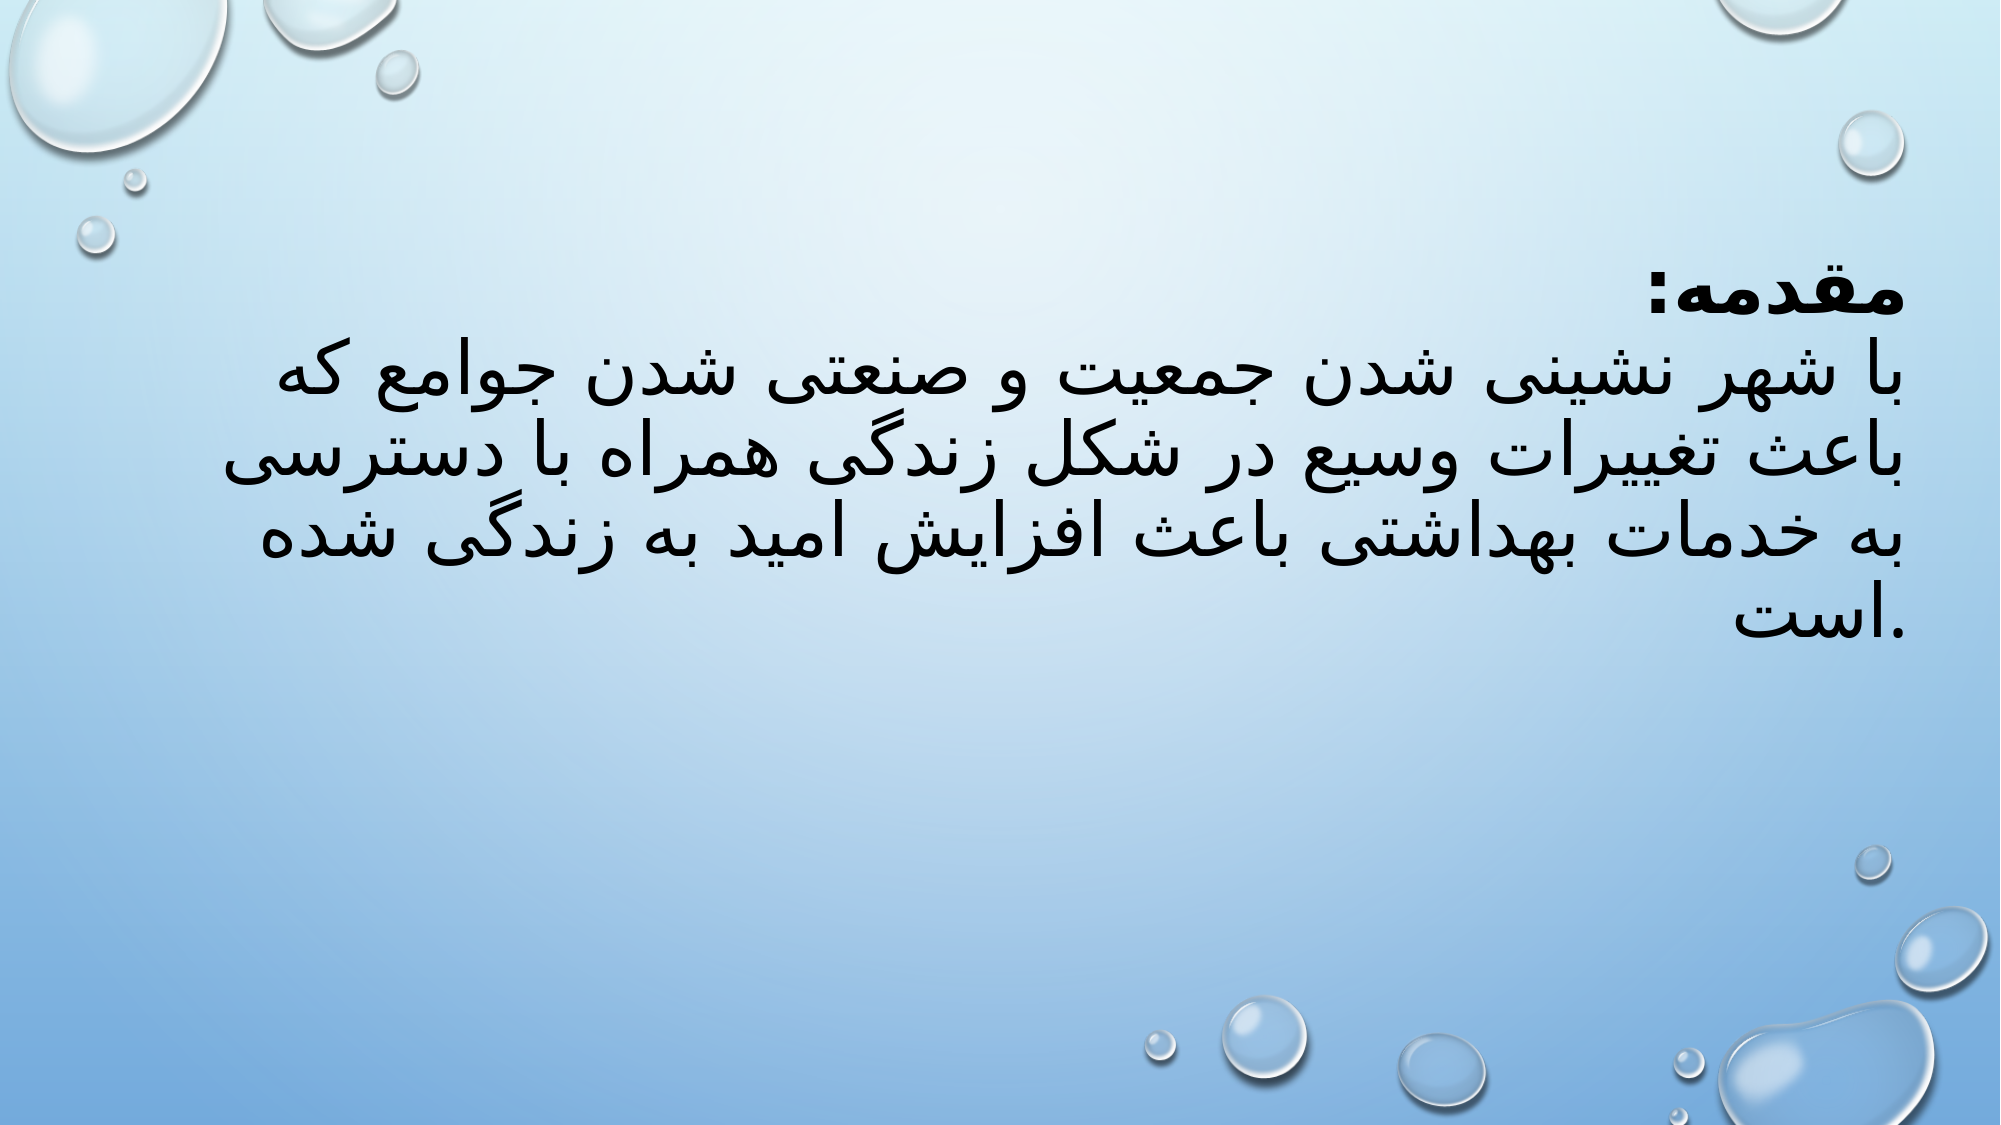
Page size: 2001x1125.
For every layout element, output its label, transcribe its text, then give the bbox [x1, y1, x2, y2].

title مقدمه: با شهر نشینی شدن جمعیت و صنعتی شدن جوامع که باعث تغییرات وسیع در شکل زندگی همراه با دسترسی به خدمات بهداشتی باعث افزایش امید به زندگی شده است. [198, 37, 1924, 866]
picture [0, 0, 2000, 1125]
